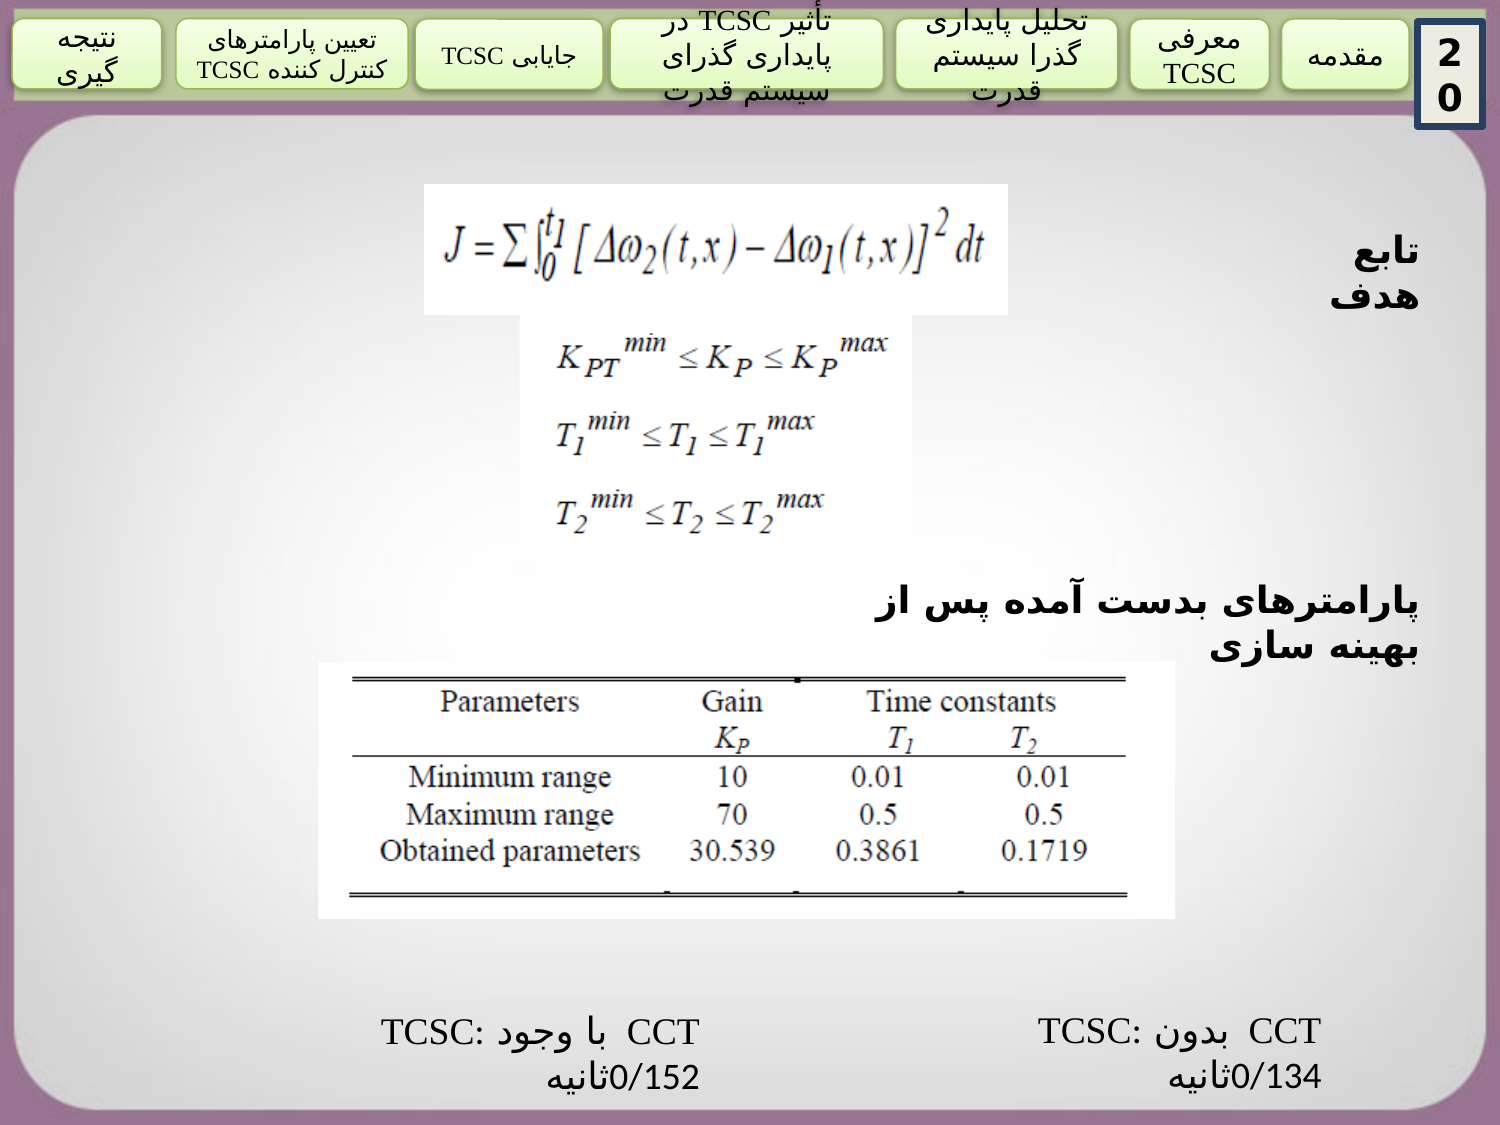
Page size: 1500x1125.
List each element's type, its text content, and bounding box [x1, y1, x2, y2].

text_box پارامترهای بدست آمده پس از بهینه سازی [773, 568, 1436, 674]
text_box مقدمه [1280, 18, 1410, 91]
text_box جایابی TCSC [414, 18, 604, 91]
text_box تابع هدف [1281, 219, 1435, 324]
text_box تحلیل پایداری گذرا سیستم قدرت [894, 17, 1119, 90]
text_box 20 [1417, 21, 1483, 127]
text_box تأثیر TCSC در پایداری گذرای سیستم قدرت [609, 17, 885, 90]
picture [0, 0, 1500, 1125]
text_box معرفی TCSC [1129, 18, 1271, 91]
text_box تعیین پارامترهای کنترل کننده TCSC [175, 17, 410, 90]
text_box CCT بدون TCSC: 0/134ثانیه [899, 998, 1337, 1104]
text_box نتیجه گیری [11, 17, 163, 90]
text_box CCT با وجود TCSC: 0/152ثانیه [206, 999, 715, 1105]
